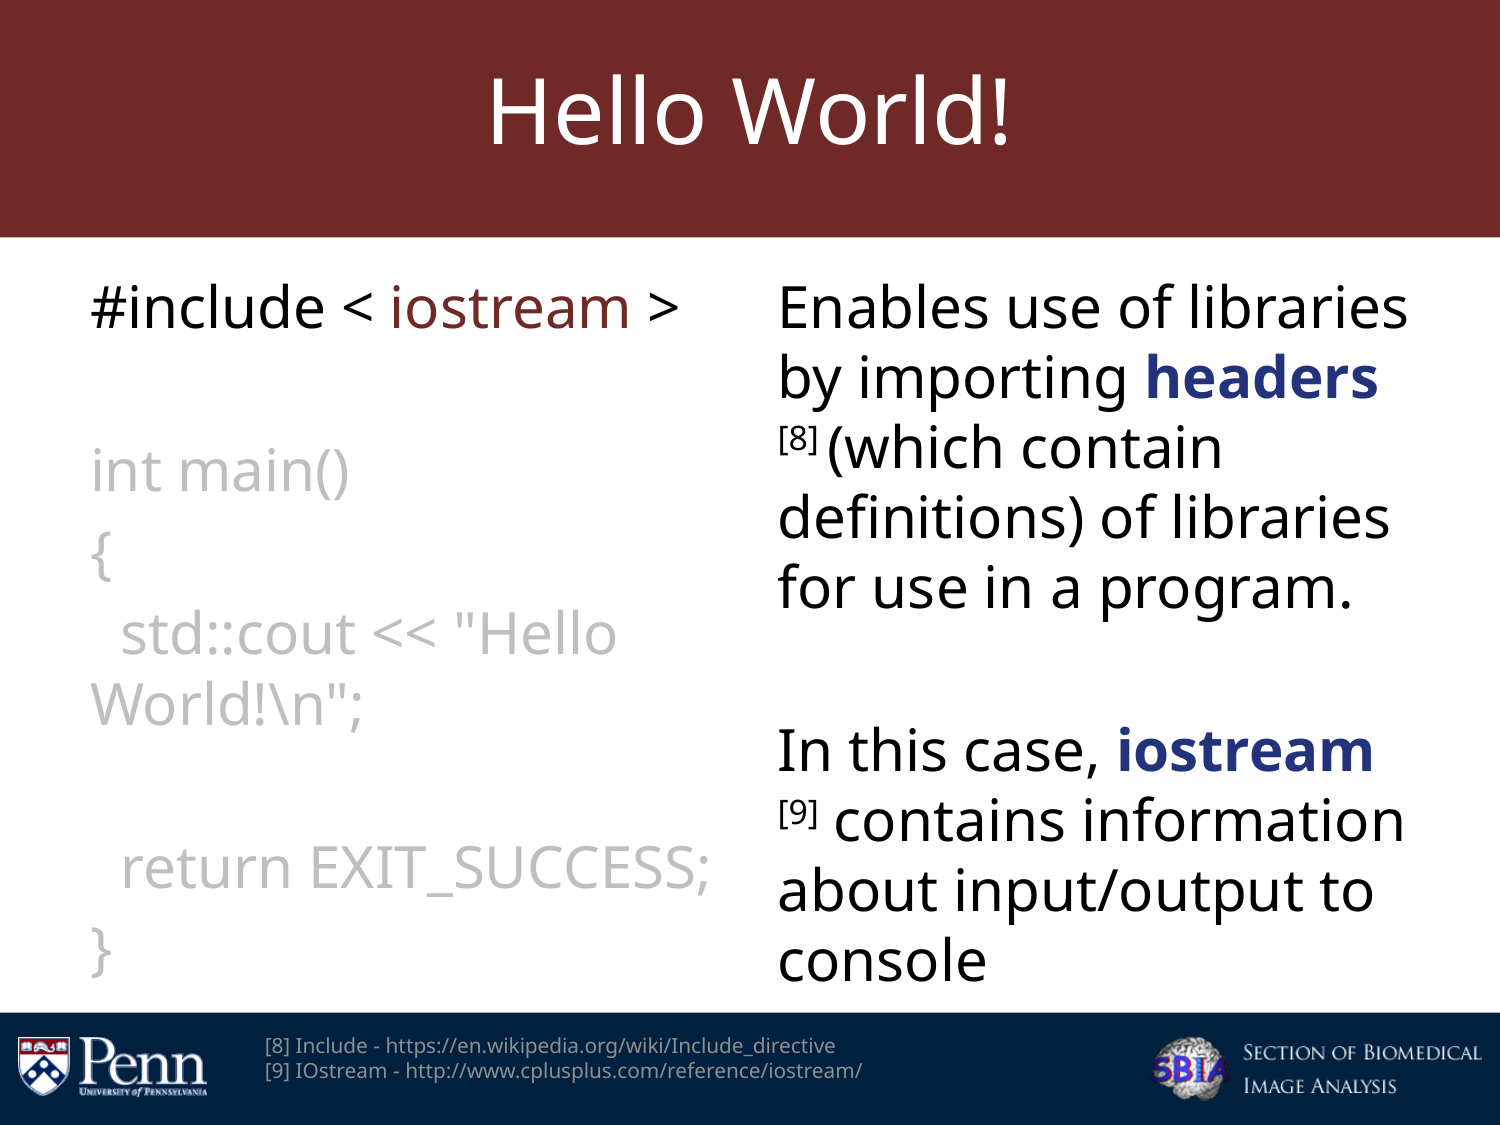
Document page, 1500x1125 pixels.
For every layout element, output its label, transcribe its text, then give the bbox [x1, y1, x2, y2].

picture [1149, 1035, 1482, 1102]
list #include < iostream > int main() { std::cout << "Hello World!\n"; return EXIT_SUCCESS; } [75, 262, 738, 1013]
list Enables use of libraries by importing headers [8] (which contain definitions) of libraries for use in a program. In this case, iostream [9] contains information about input/output to console [762, 262, 1425, 1013]
picture [18, 1037, 207, 1097]
title Hello World! [75, 45, 1425, 238]
footer [8] Include - https://en.wikipedia.org/wiki/Include_directive [9] IOstream - http://www.cplusplus.com/reference/iostream/ [249, 1025, 1038, 1100]
